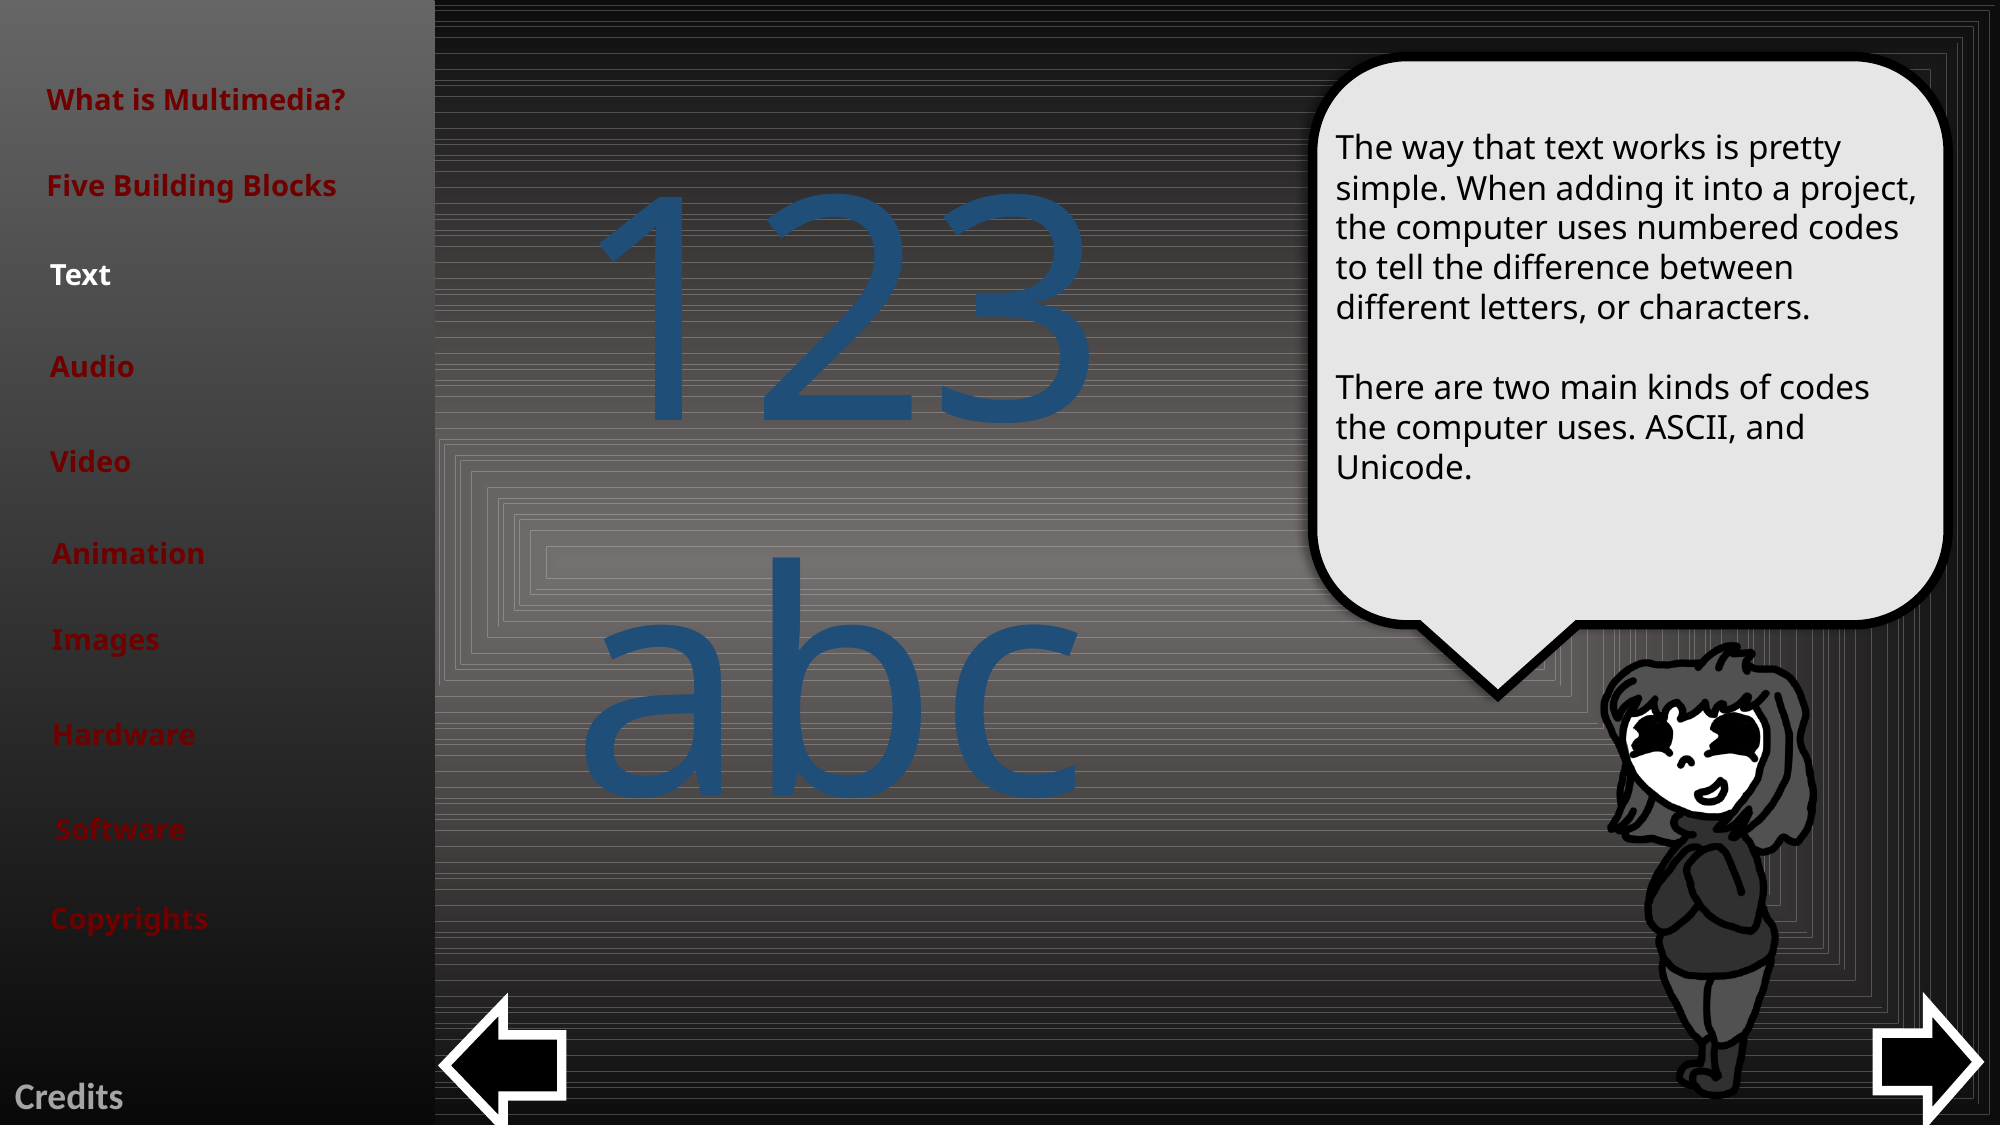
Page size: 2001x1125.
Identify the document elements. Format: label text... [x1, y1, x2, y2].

text_box Five Building Blocks [31, 159, 435, 210]
text_box [443, 1001, 563, 1125]
text_box Video [34, 436, 368, 486]
text_box Copyrights [34, 892, 381, 943]
text_box Software [40, 803, 381, 854]
text_box [1311, 55, 1950, 698]
text_box Credits [0, 1064, 265, 1125]
text_box 123 abc [556, 100, 1212, 866]
text_box Images [37, 614, 362, 664]
text_box Text [34, 249, 368, 299]
picture [1579, 624, 1839, 1110]
text_box [0, 0, 435, 1125]
text_box Animation [37, 528, 370, 578]
text_box What is Multimedia? [31, 74, 457, 124]
text_box Hardware [37, 709, 383, 759]
text_box Audio [34, 340, 359, 391]
text_box [1876, 1001, 1980, 1123]
text_box The way that text works is pretty simple. When adding it into a project, the computer uses numbered codes to tell the difference between different letters, or characters. There are two main kinds of codes the computer uses. ASCII, and Unicode. [1320, 119, 1939, 494]
